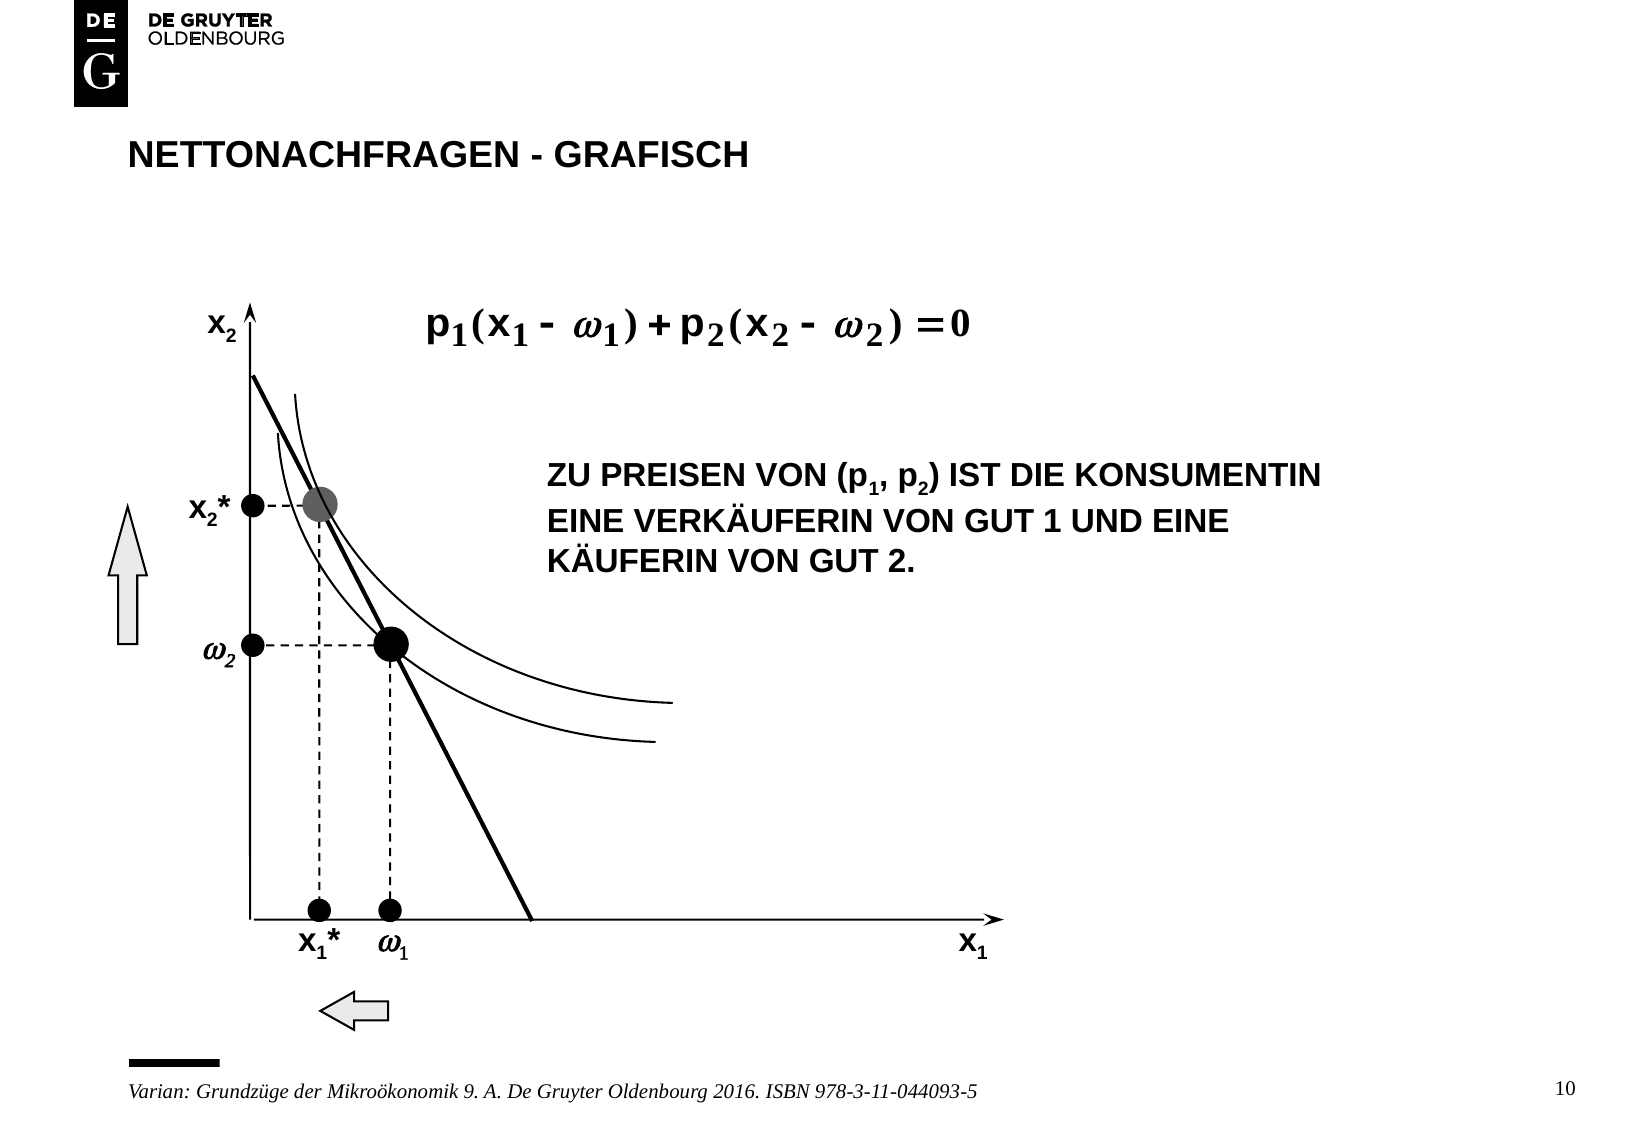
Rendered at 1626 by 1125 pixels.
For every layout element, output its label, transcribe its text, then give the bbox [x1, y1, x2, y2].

text_box [252, 309, 257, 324]
text_box x1* [283, 910, 356, 971]
text_box x2 [192, 292, 252, 354]
text_box [320, 991, 389, 1030]
text_box [277, 417, 668, 742]
text_box [379, 899, 401, 910]
slide_number 10 [1554, 1074, 1614, 1104]
title Nettonachfragen - grafisch [127, 130, 1555, 179]
text_box [249, 634, 264, 656]
text_box [295, 378, 686, 703]
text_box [424, 302, 974, 349]
text_box [373, 635, 404, 662]
text_box w2 [186, 618, 249, 679]
text_box x1 [943, 910, 1003, 971]
text_box w1 [361, 910, 424, 971]
text_box [246, 495, 264, 517]
text_box x2* [173, 477, 246, 539]
text_box [308, 899, 330, 910]
text_box ZU PREISEN VON (p1, p2) IST DIE KONSUMENTIN EINE VERKÄUFERIN VON GUT 1 UND EINE KÄUFERIN VON GUT 2. [677, 445, 1345, 586]
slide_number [128, 1077, 1539, 1108]
text_box [108, 506, 147, 645]
